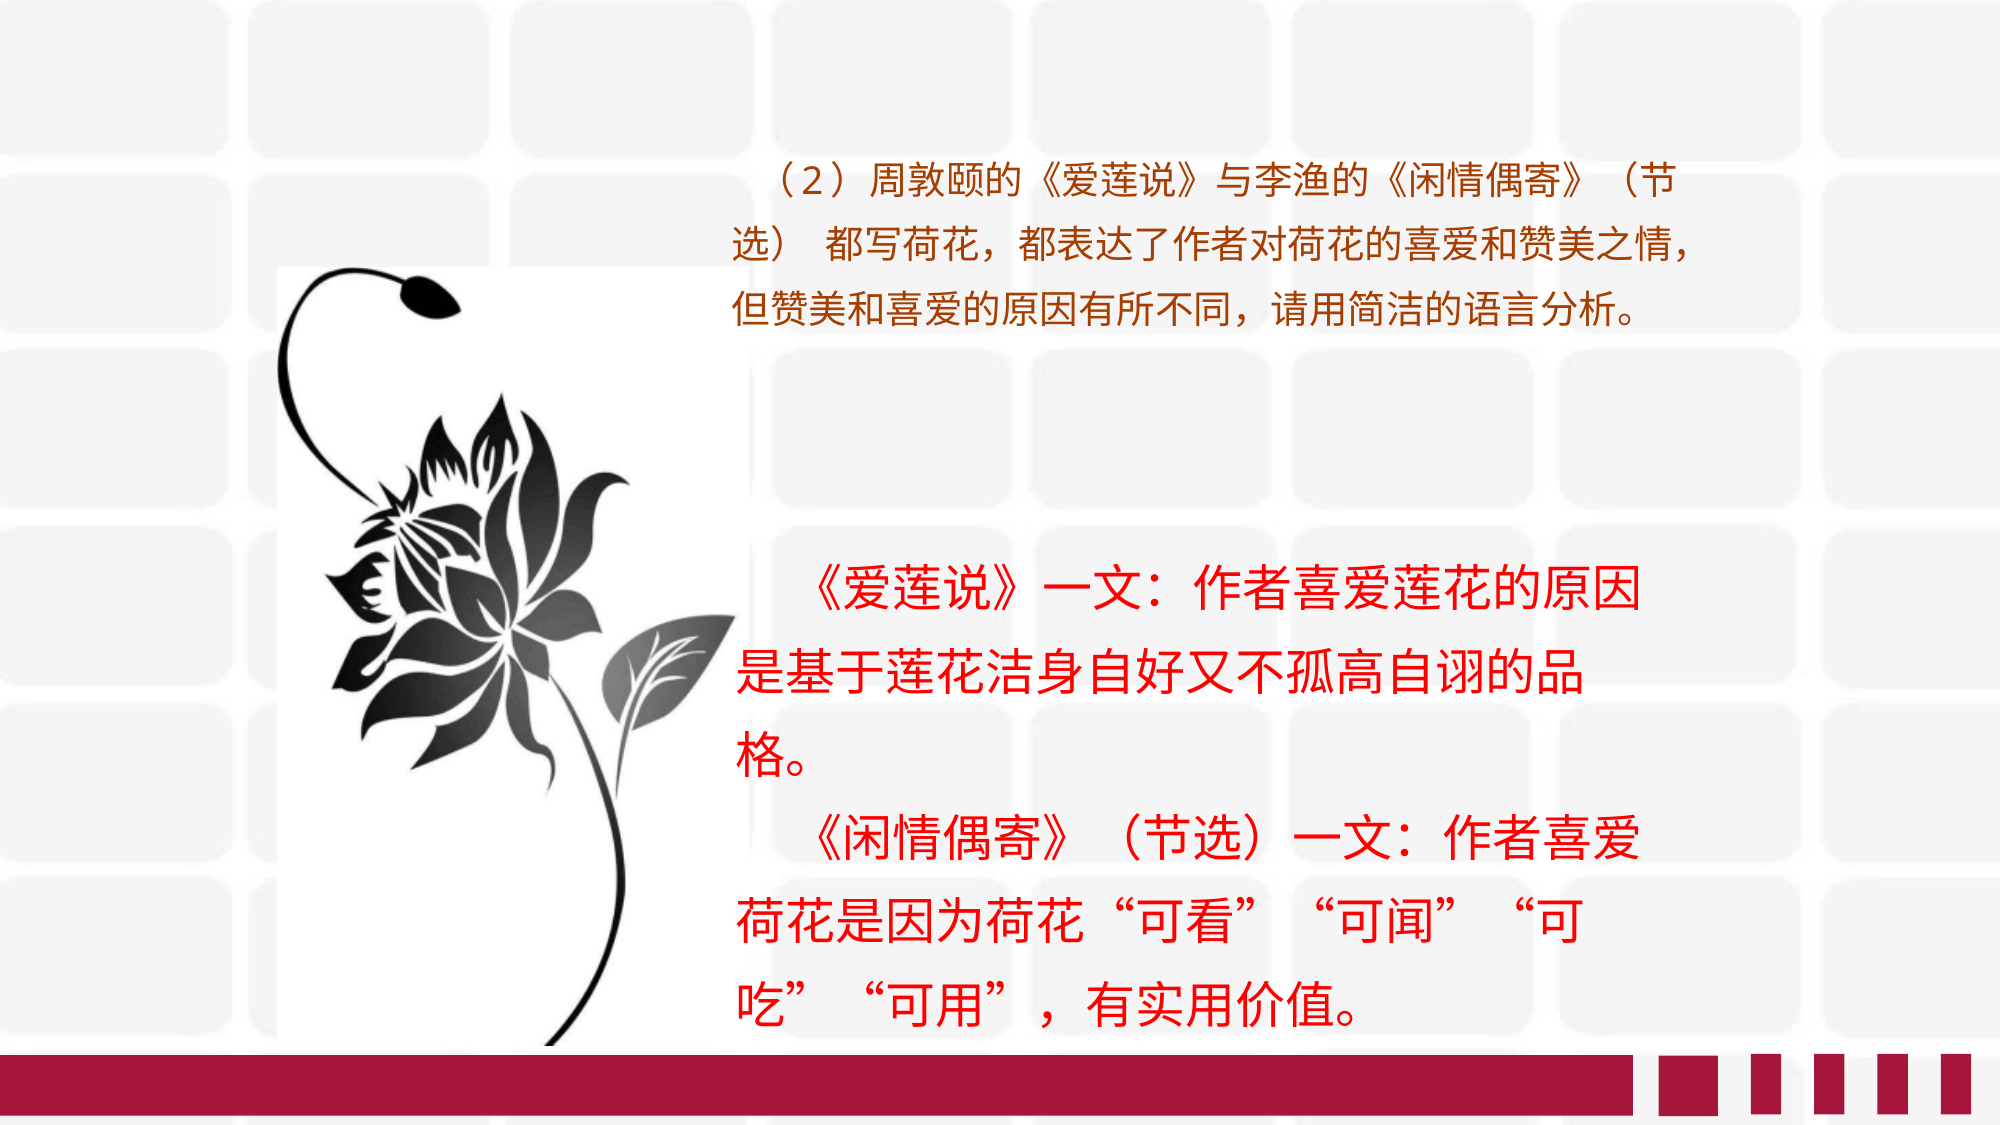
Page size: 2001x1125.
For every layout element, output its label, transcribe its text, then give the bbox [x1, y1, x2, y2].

list （2）周敦颐的《爱莲说》与李渔的《闲情偶寄》（节选） 都写荷花，都表达了作者对荷花的喜爱和赞美之情，但赞美和喜爱的原因有所不同，请用简洁的语言分析。 [720, 132, 1690, 394]
text_box 《爱莲说》一文：作者喜爱莲花的原因是基于莲花洁身自好又不孤高自诩的品格。 《闲情偶寄》（节选）一文：作者喜爱荷花是因为荷花“可看”“可闻”“可吃”“可用”，有实用价值。 [749, 526, 1692, 1041]
picture [0, 0, 2000, 1125]
